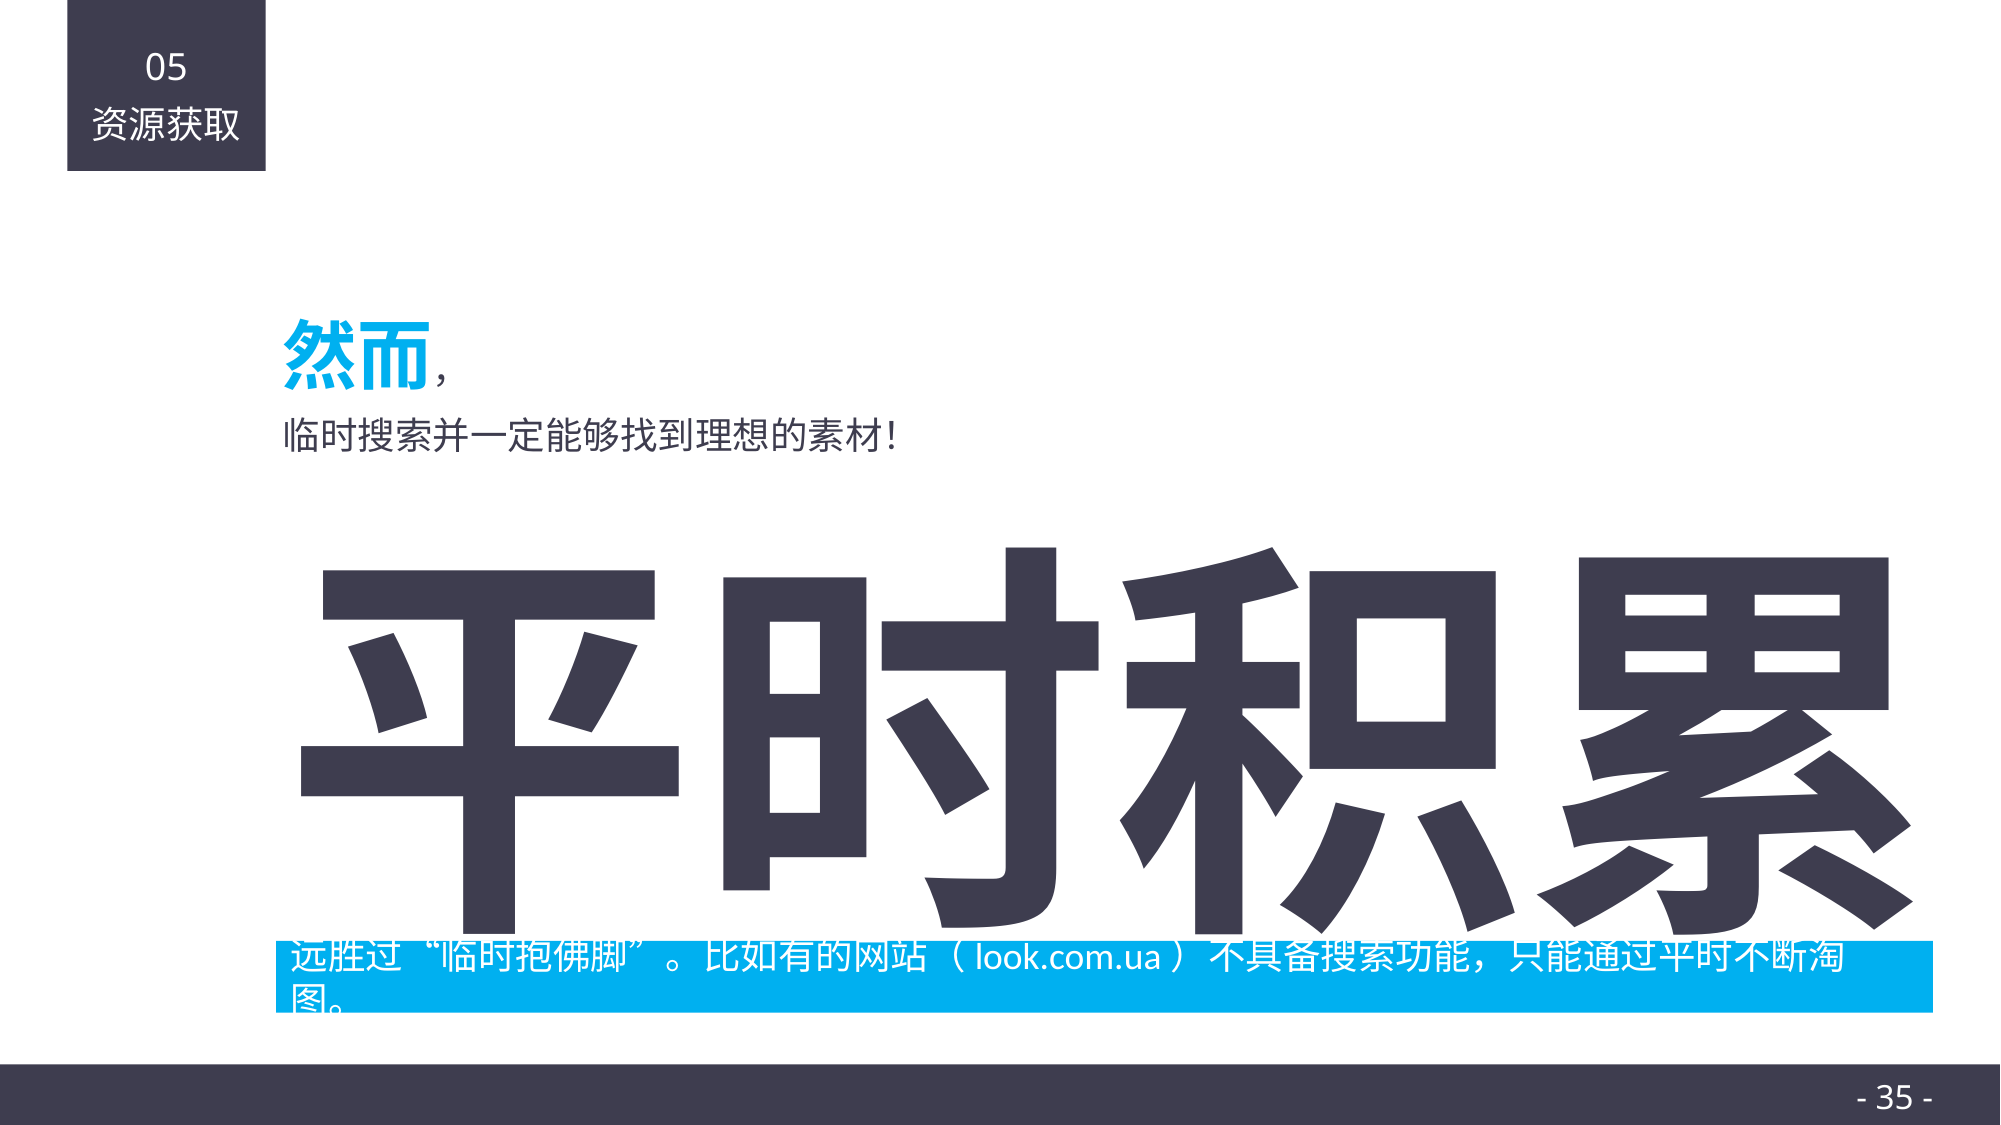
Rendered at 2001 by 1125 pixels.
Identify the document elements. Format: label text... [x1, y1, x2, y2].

text_box 然而， 临时搜索并一定能够找到理想的素材！ [267, 273, 1300, 464]
text_box 远胜过“临时抱佛脚”。比如有的网站（look.com.ua）不具备搜索功能，只能通过平时不断淘图。 [276, 940, 1933, 1013]
text_box 平时积累 [267, 475, 1956, 988]
text_box 05 资源获取 [67, 21, 266, 154]
